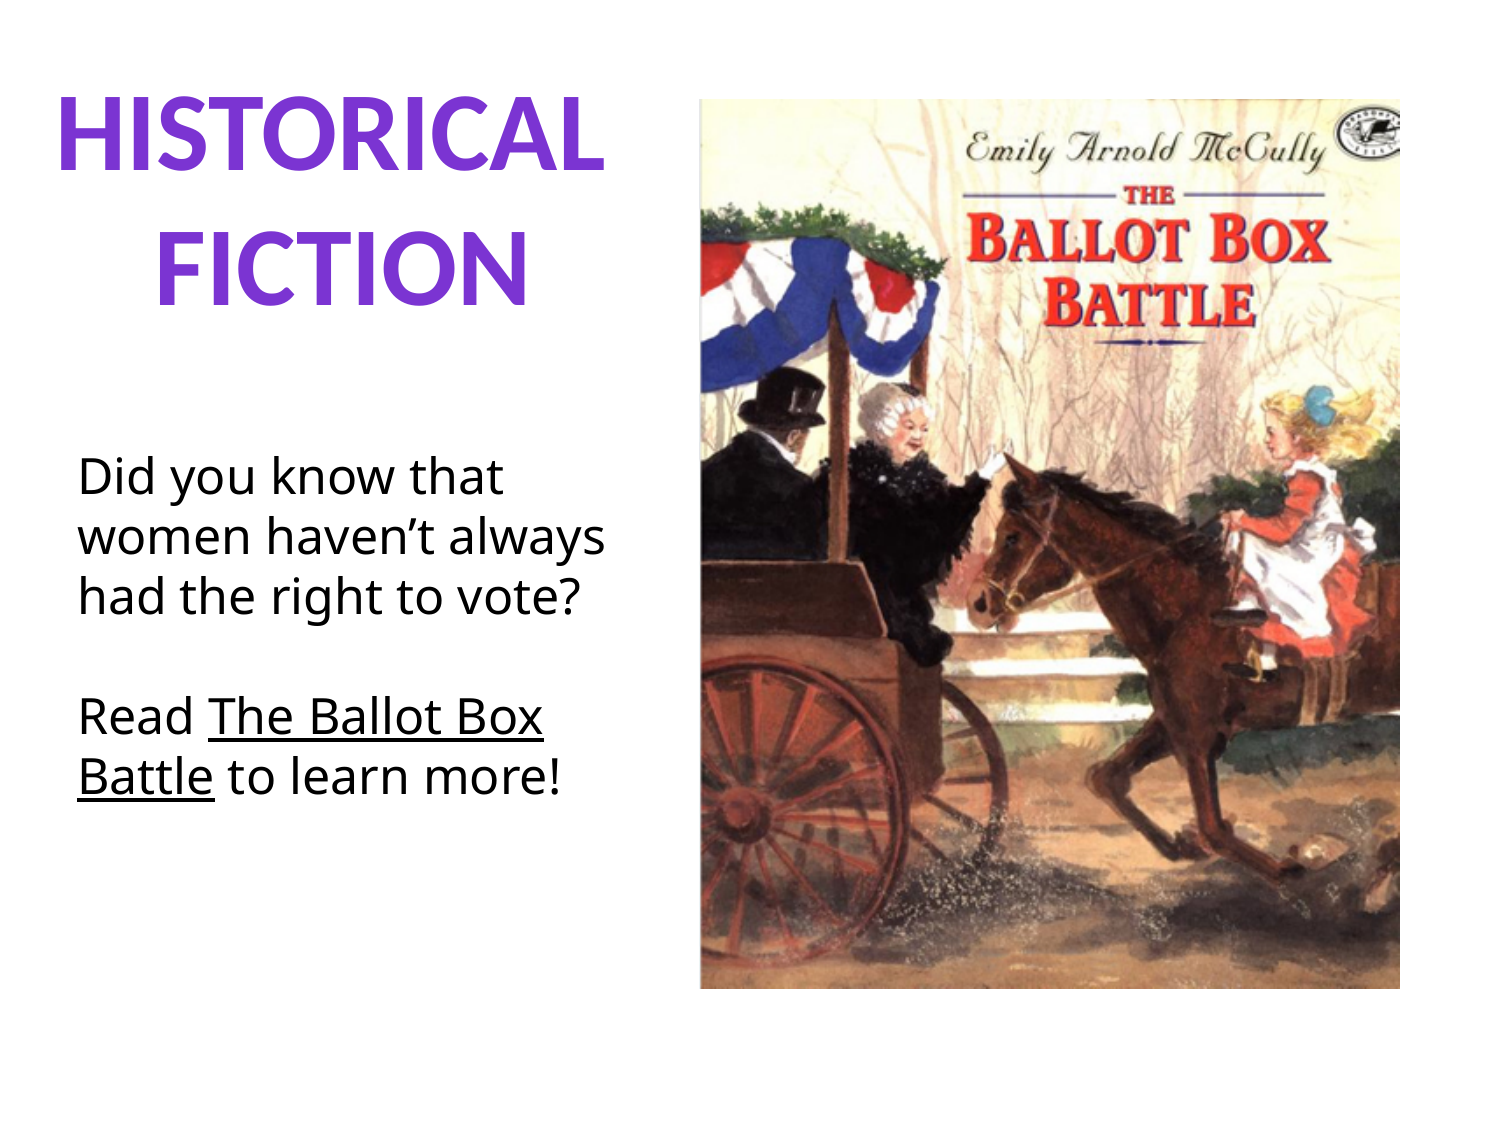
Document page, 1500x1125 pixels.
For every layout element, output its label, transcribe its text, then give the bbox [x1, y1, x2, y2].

text_box Did you know that women haven’t always had the right to vote? Read The Ballot Box Battle to learn more! [62, 437, 625, 813]
picture [699, 99, 1401, 990]
text_box Historical Fiction [40, 49, 647, 470]
